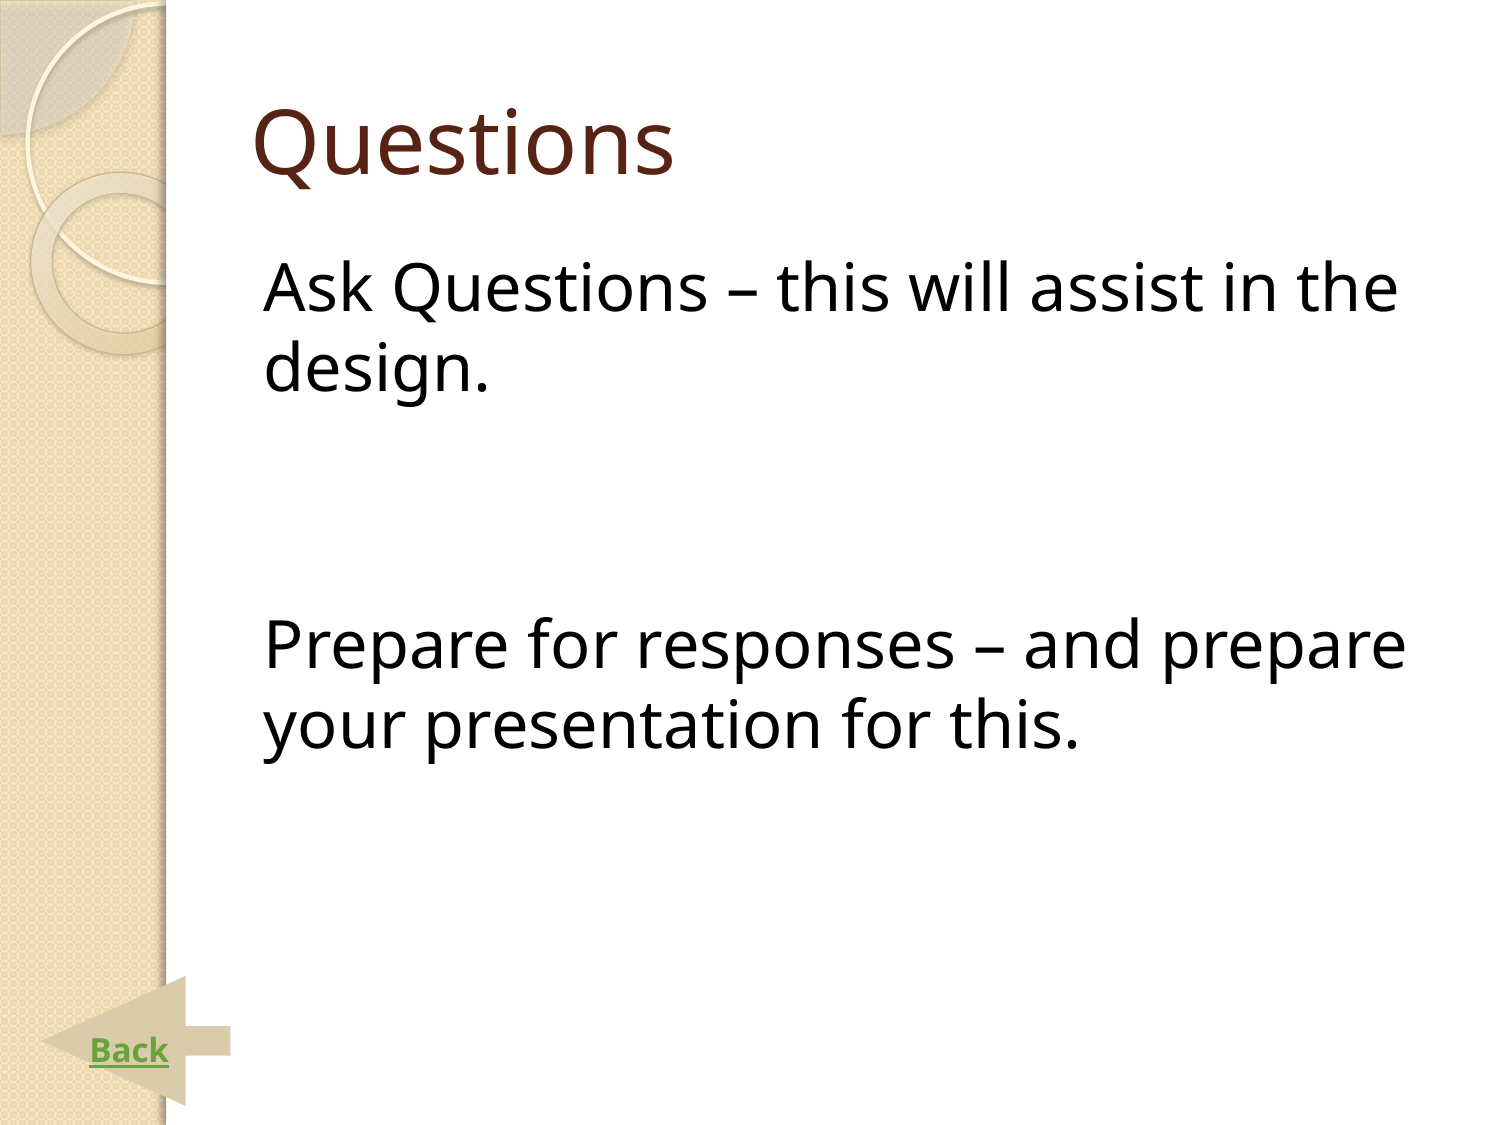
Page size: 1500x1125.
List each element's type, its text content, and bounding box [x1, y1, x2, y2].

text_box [40, 975, 231, 1107]
list Ask Questions – this will assist in the design. Prepare for responses – and prepare your presentation for this. [235, 237, 1466, 1025]
title Questions [235, 45, 1466, 233]
